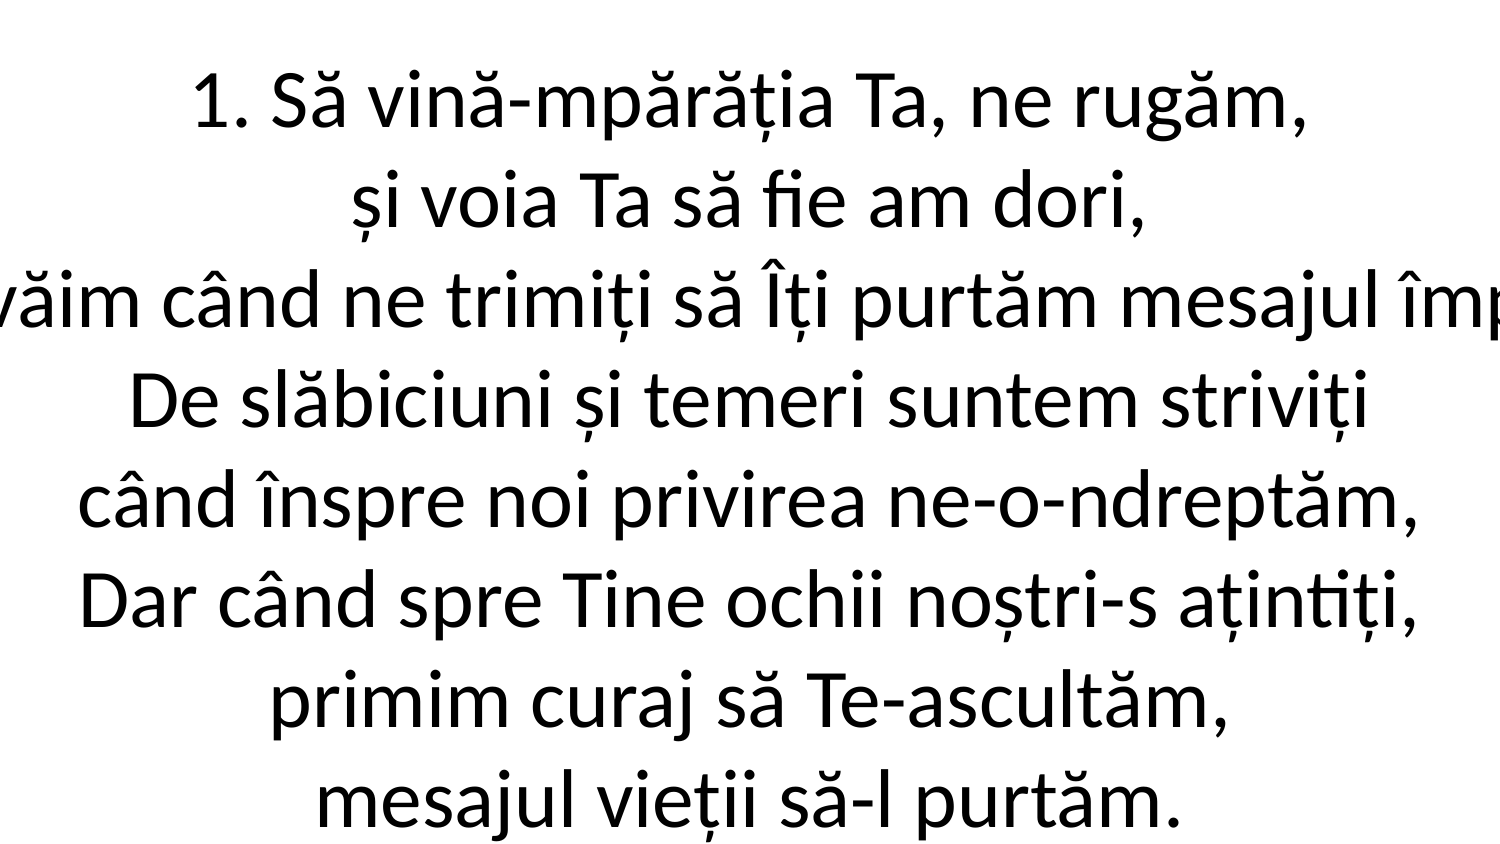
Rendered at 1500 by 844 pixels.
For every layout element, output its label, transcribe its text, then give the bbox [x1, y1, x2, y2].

text_box 1. Să vină-mpărăția Ta, ne rugăm, și voia Ta să fie am dori, Dar șovăim când ne trimiți să Îți purtăm mesajul împăcării. De slăbiciuni și temeri suntem striviți când înspre noi privirea ne-o-ndreptăm, Dar când spre Tine ochii noștri-s ațintiți, primim curaj să Te-ascultăm, mesajul vieții să-l purtăm. [0, 0, 1500, 844]
